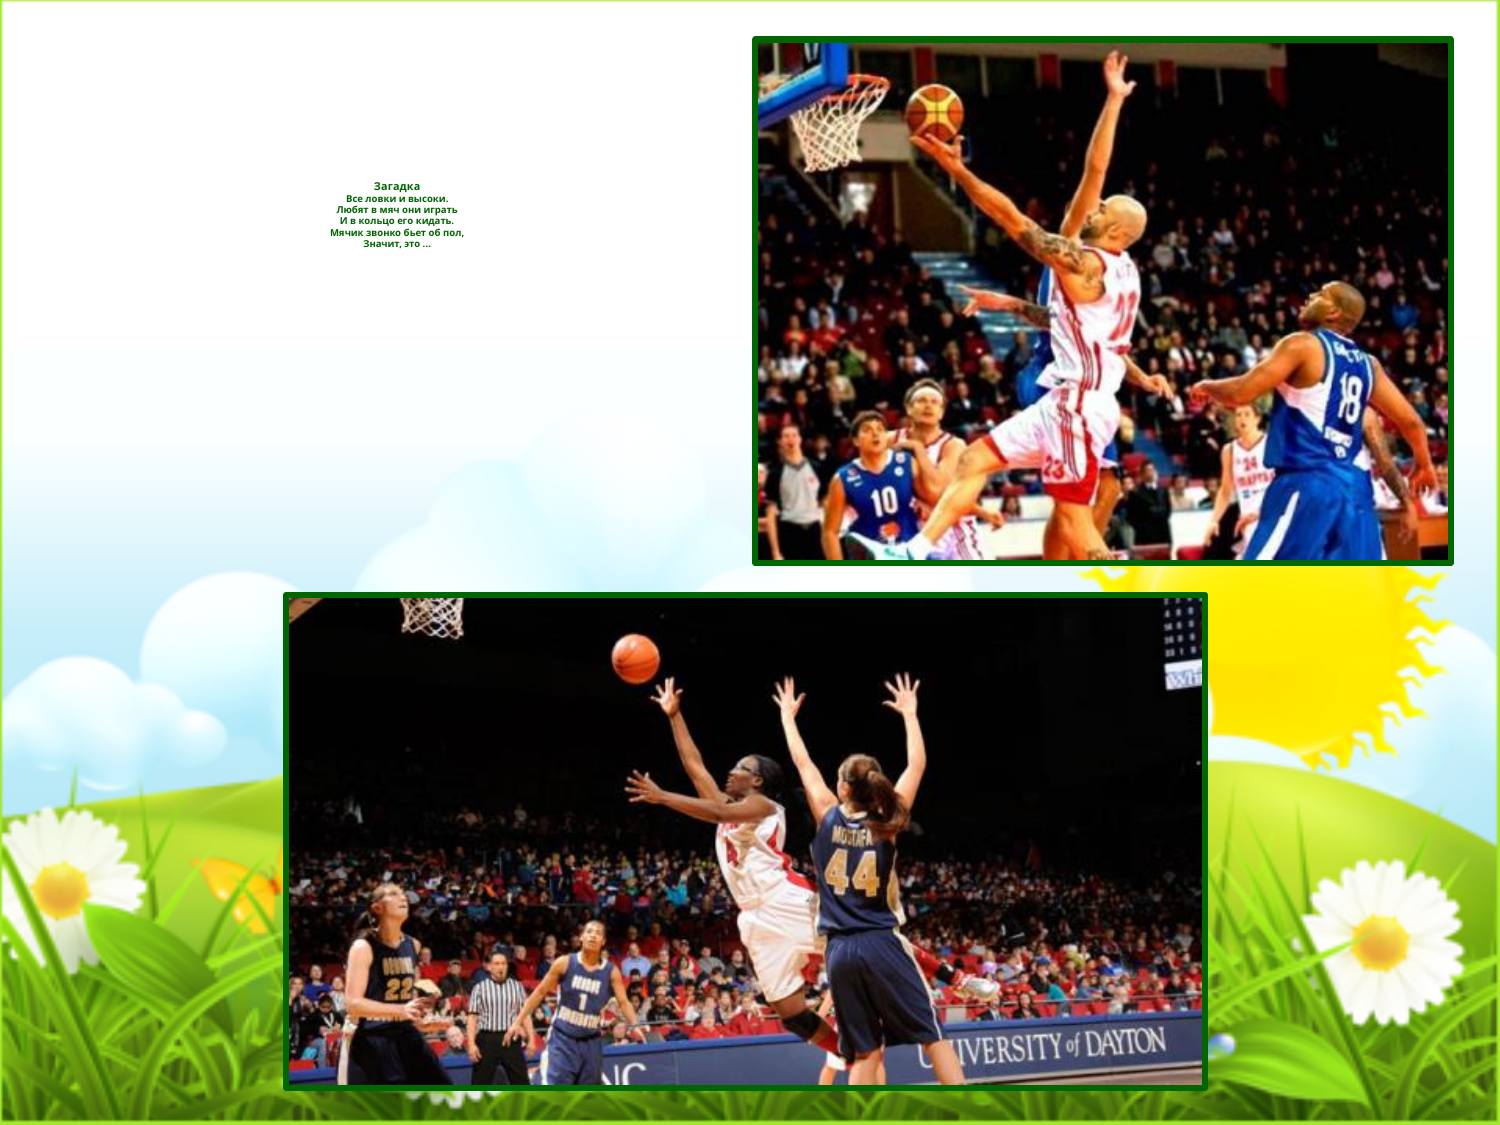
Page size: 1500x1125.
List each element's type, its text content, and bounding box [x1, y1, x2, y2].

title Загадка Все ловки и высоки. Любят в мяч они играть И в кольцо его кидать. Мячик звонко бьет об пол, Значит, это ... [0, 113, 752, 302]
picture [0, 0, 1500, 1125]
picture [758, 42, 1448, 560]
